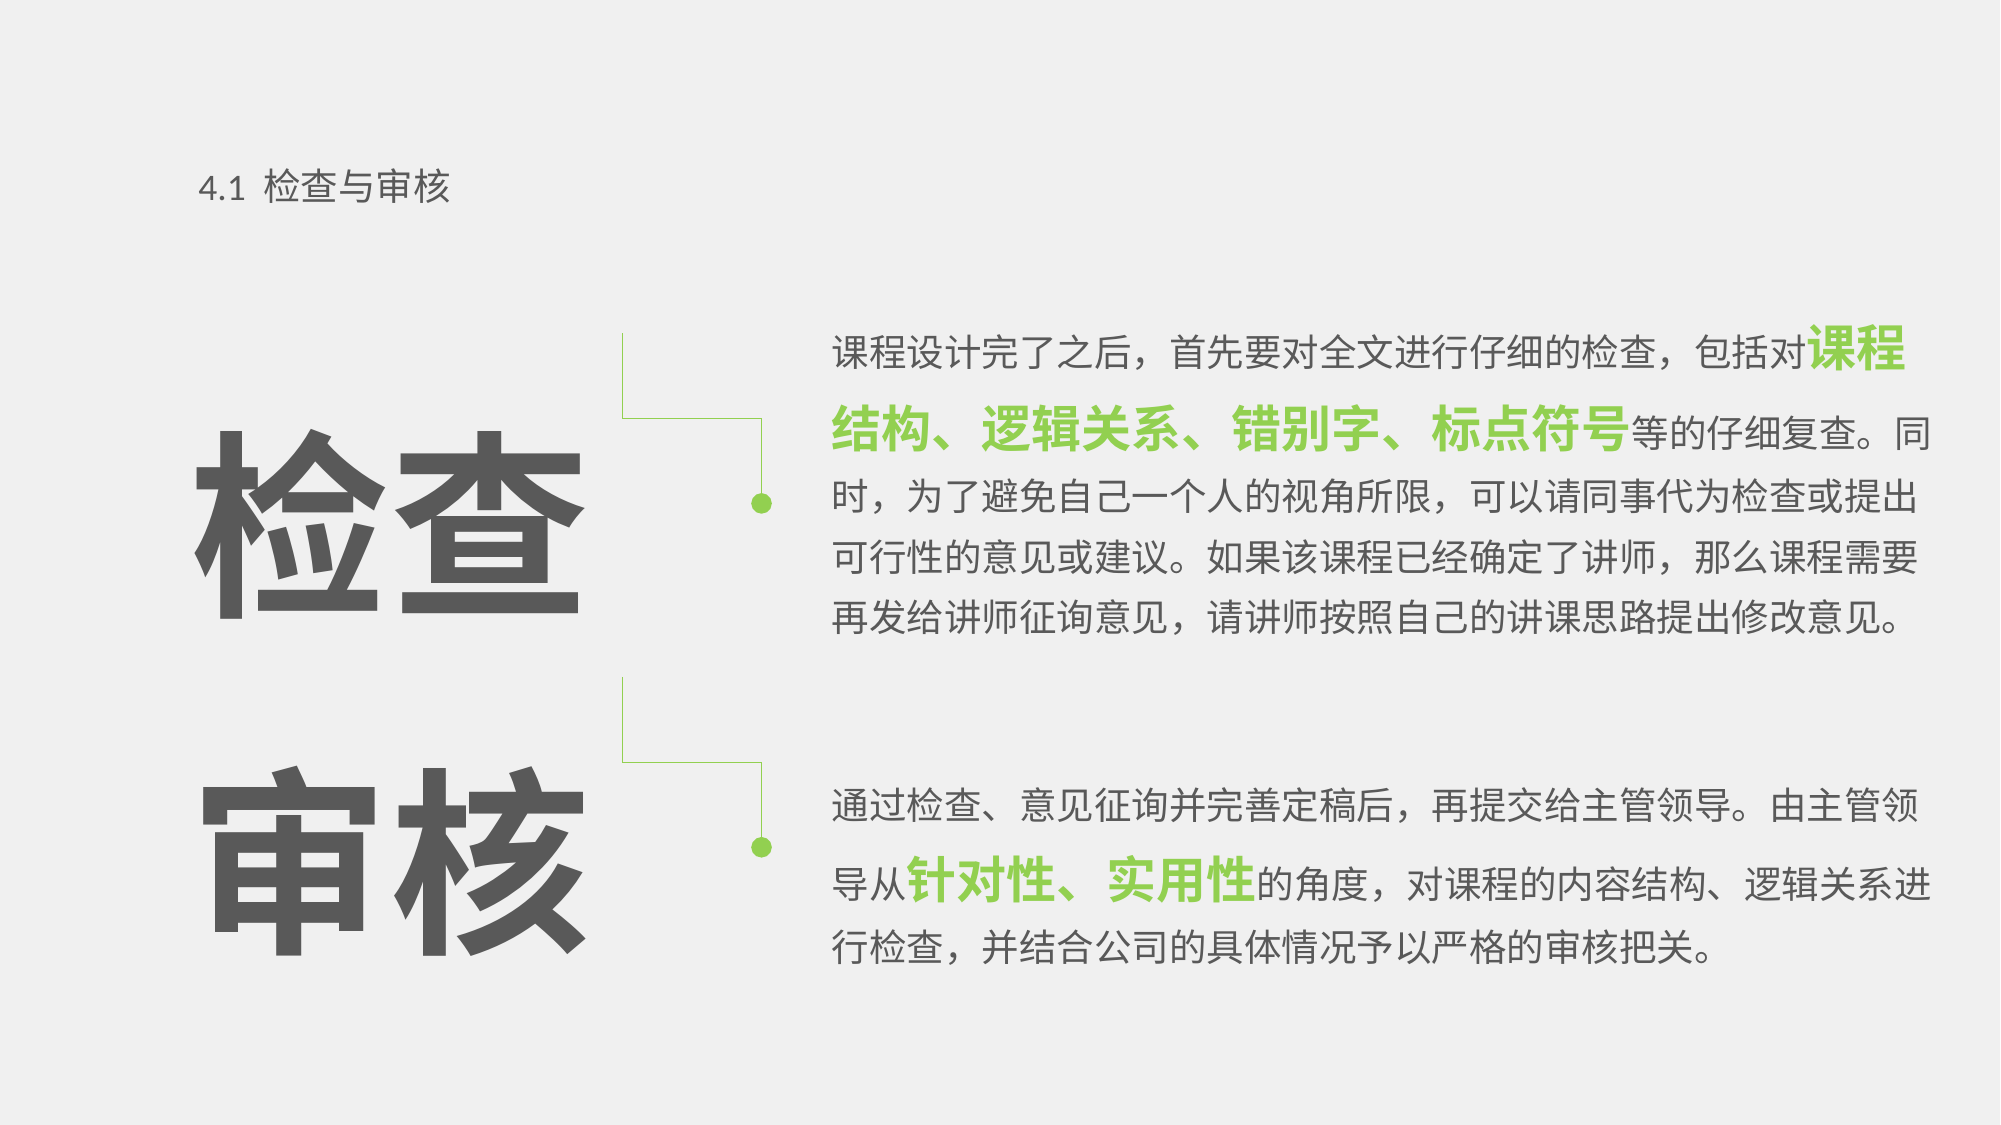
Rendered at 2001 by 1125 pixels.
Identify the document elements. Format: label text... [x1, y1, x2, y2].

text_box 通过检查、意见征询并完善定稿后，再提交给主管领导。由主管领导从针对性、实用性的角度，对课程的内容结构、逻辑关系进行检查，并结合公司的具体情况予以严格的审核把关。 [816, 759, 1969, 977]
text_box 检查 [175, 369, 605, 649]
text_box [606, 692, 778, 832]
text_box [606, 348, 778, 488]
text_box 审核 [175, 707, 605, 986]
text_box 4.1 检查与审核 [183, 155, 466, 216]
text_box 课程设计完了之后，首先要对全文进行仔细的检查，包括对课程结构、逻辑关系、错别字、标点符号等的仔细复查。同时，为了避免自己一个人的视角所限，可以请同事代为检查或提出可行性的意见或建议。如果该课程已经确定了讲师，那么课程需要再发给讲师征询意见，请讲师按照自己的讲课思路提出修改意见。 [816, 287, 1969, 647]
